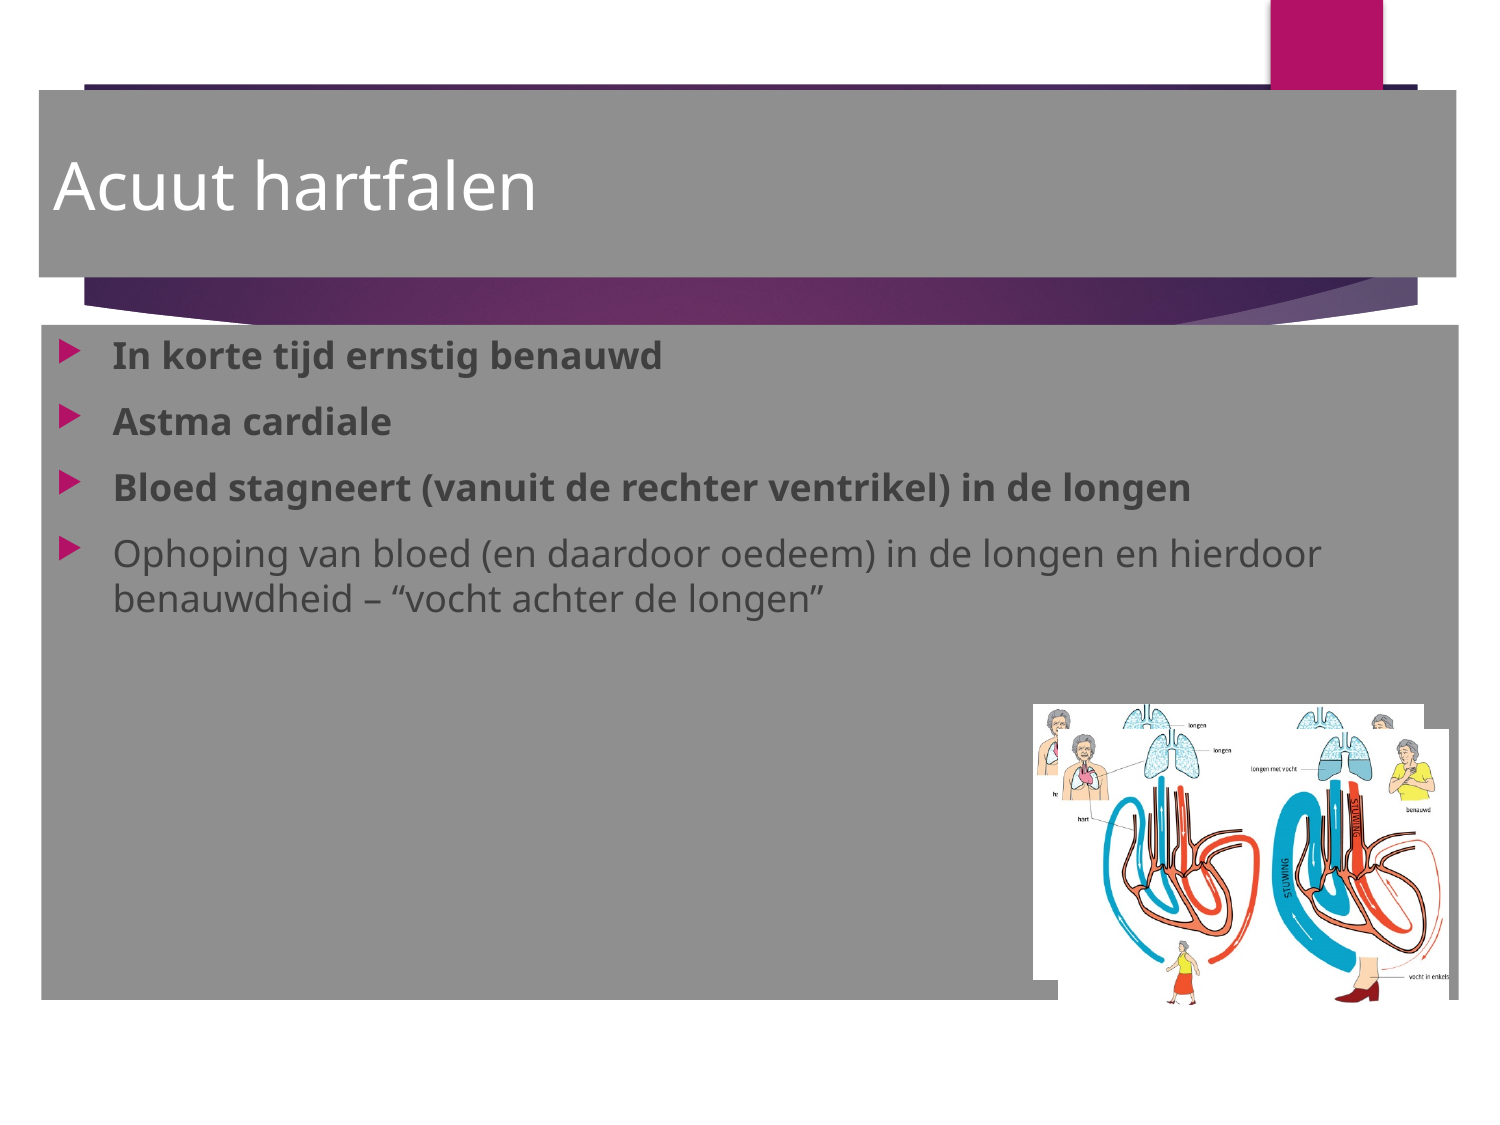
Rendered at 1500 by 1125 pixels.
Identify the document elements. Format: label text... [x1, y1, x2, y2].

title Acuut hartfalen [38, 90, 1457, 278]
list In korte tijd ernstig benauwd Astma cardiale Bloed stagneert (vanuit de rechter ventrikel) in de longen Ophoping van bloed (en daardoor oedeem) in de longen en hierdoor benauwdheid – “vocht achter de longen” [41, 324, 1459, 1000]
picture [1033, 703, 1449, 1005]
